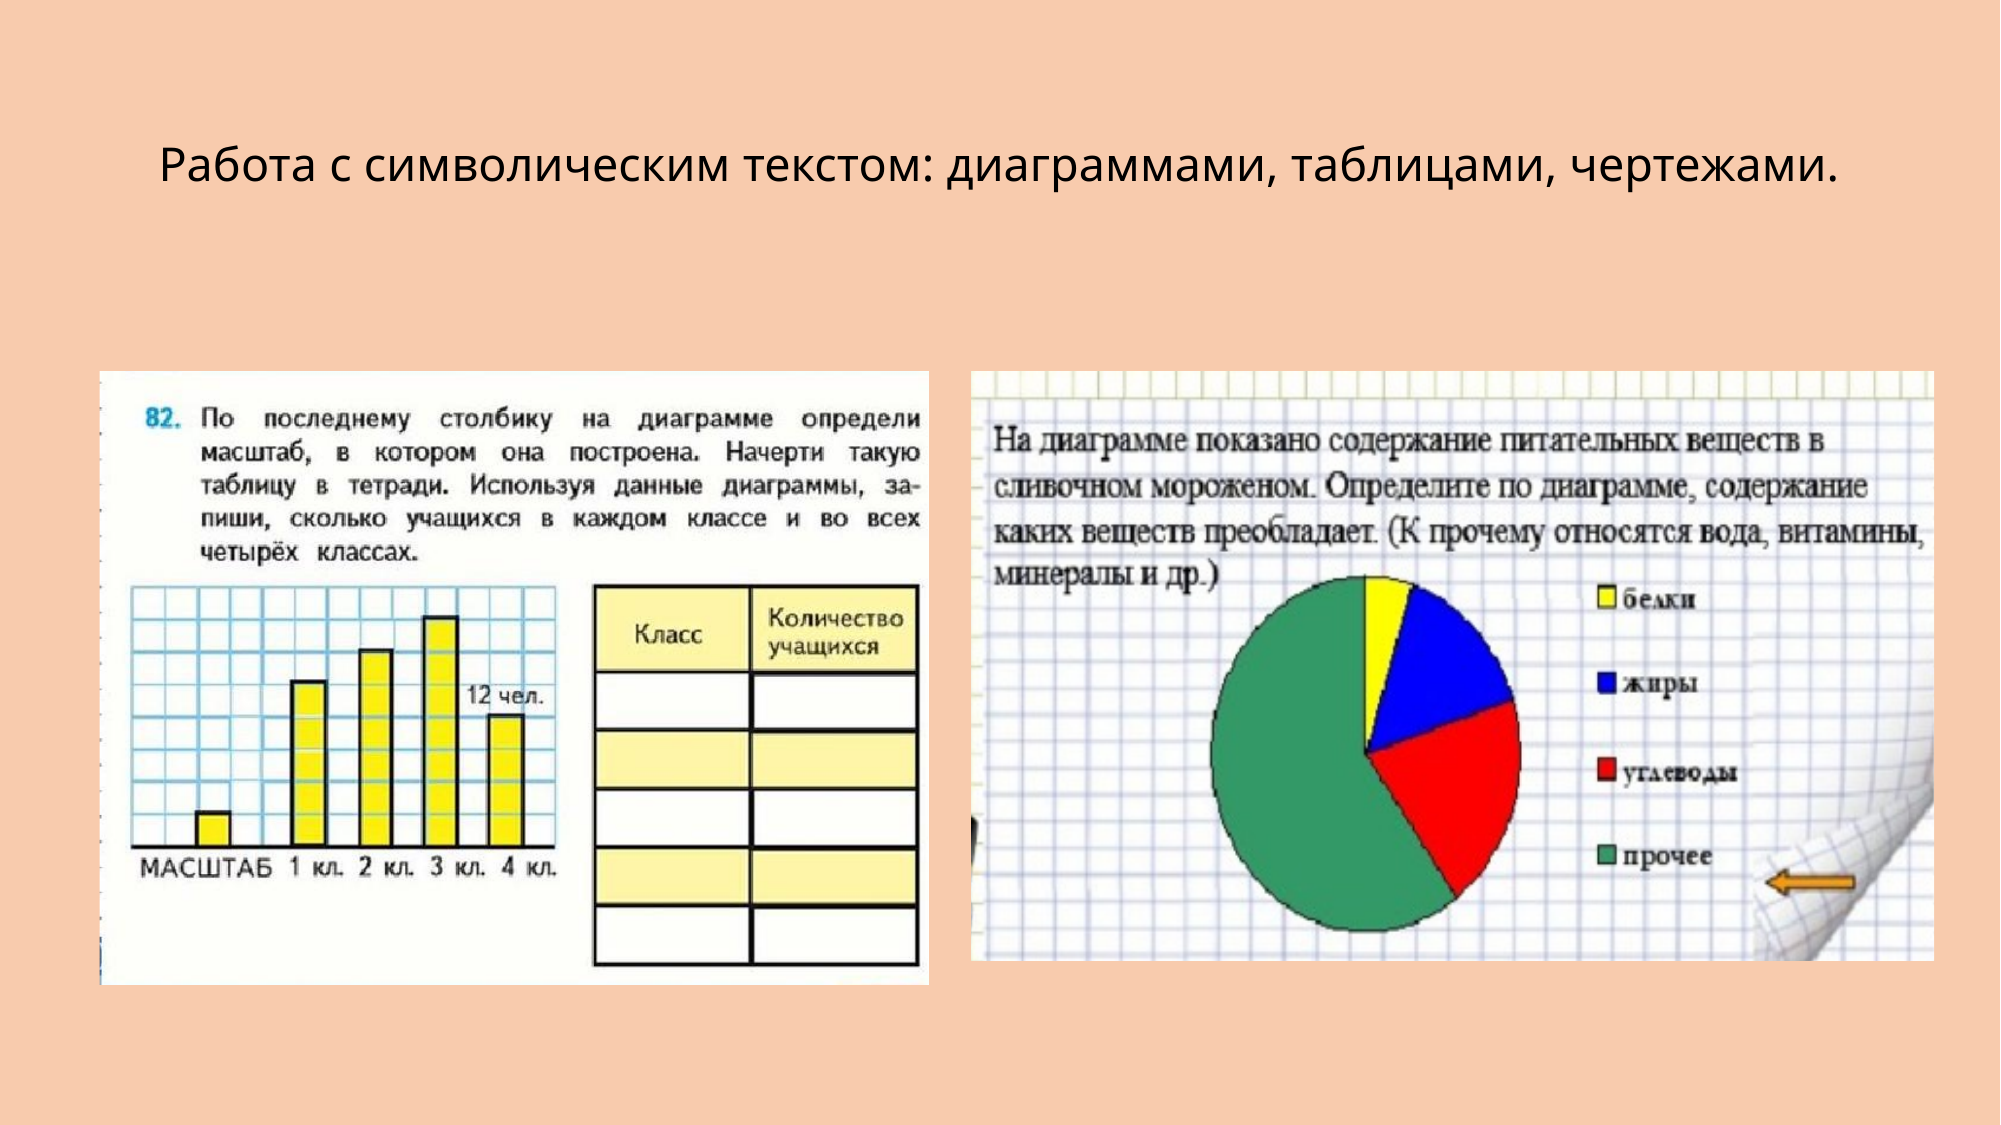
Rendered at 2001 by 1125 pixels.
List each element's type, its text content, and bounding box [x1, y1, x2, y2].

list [971, 370, 1935, 961]
title Работа с символическим текстом: диаграммами, таблицами, чертежами. [137, 59, 1863, 278]
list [99, 371, 929, 985]
